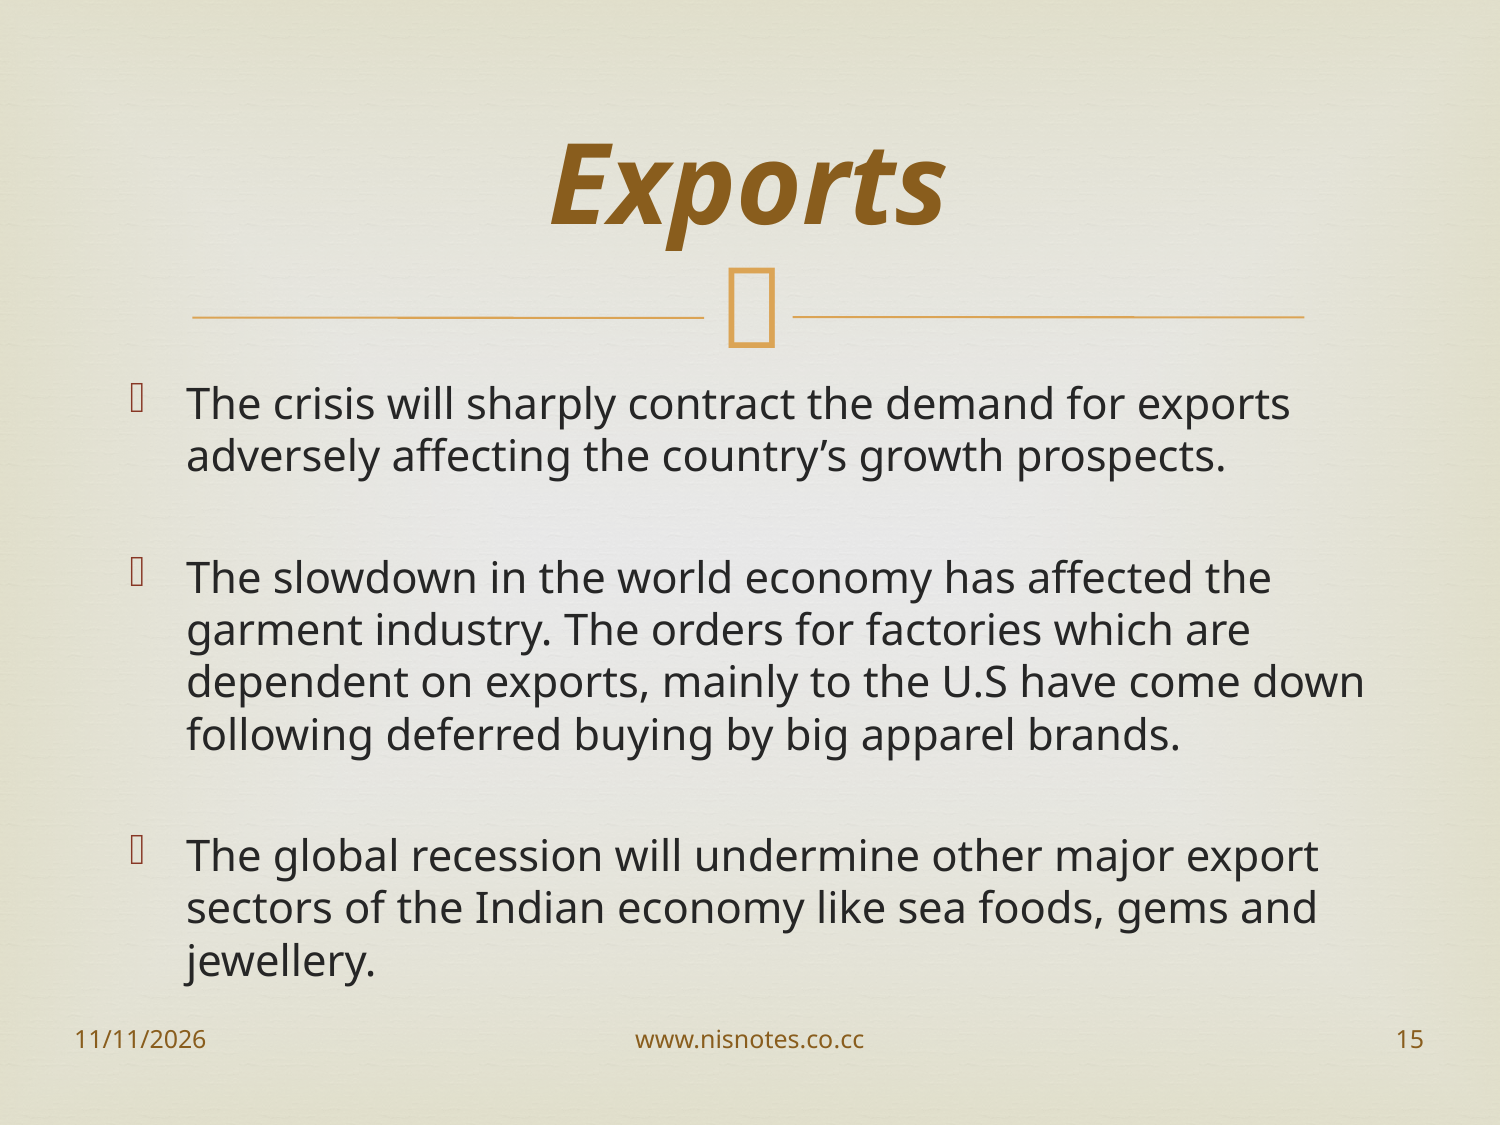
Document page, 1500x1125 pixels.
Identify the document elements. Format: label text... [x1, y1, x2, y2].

slide_number 15 [1089, 1010, 1440, 1071]
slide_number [59, 1010, 410, 1071]
footer www.nisnotes.co.cc [512, 1010, 988, 1071]
title Exports [112, 93, 1386, 267]
list The crisis will sharply contract the demand for exports adversely affecting the country’s growth prospects. The slowdown in the world economy has affected the garment industry. The orders for factories which are dependent on exports, mainly to the U.S have come down following deferred buying by big apparel brands. The global recession will undermine other major export sectors of the Indian economy like sea foods, gems and jewellery. [114, 368, 1386, 1005]
